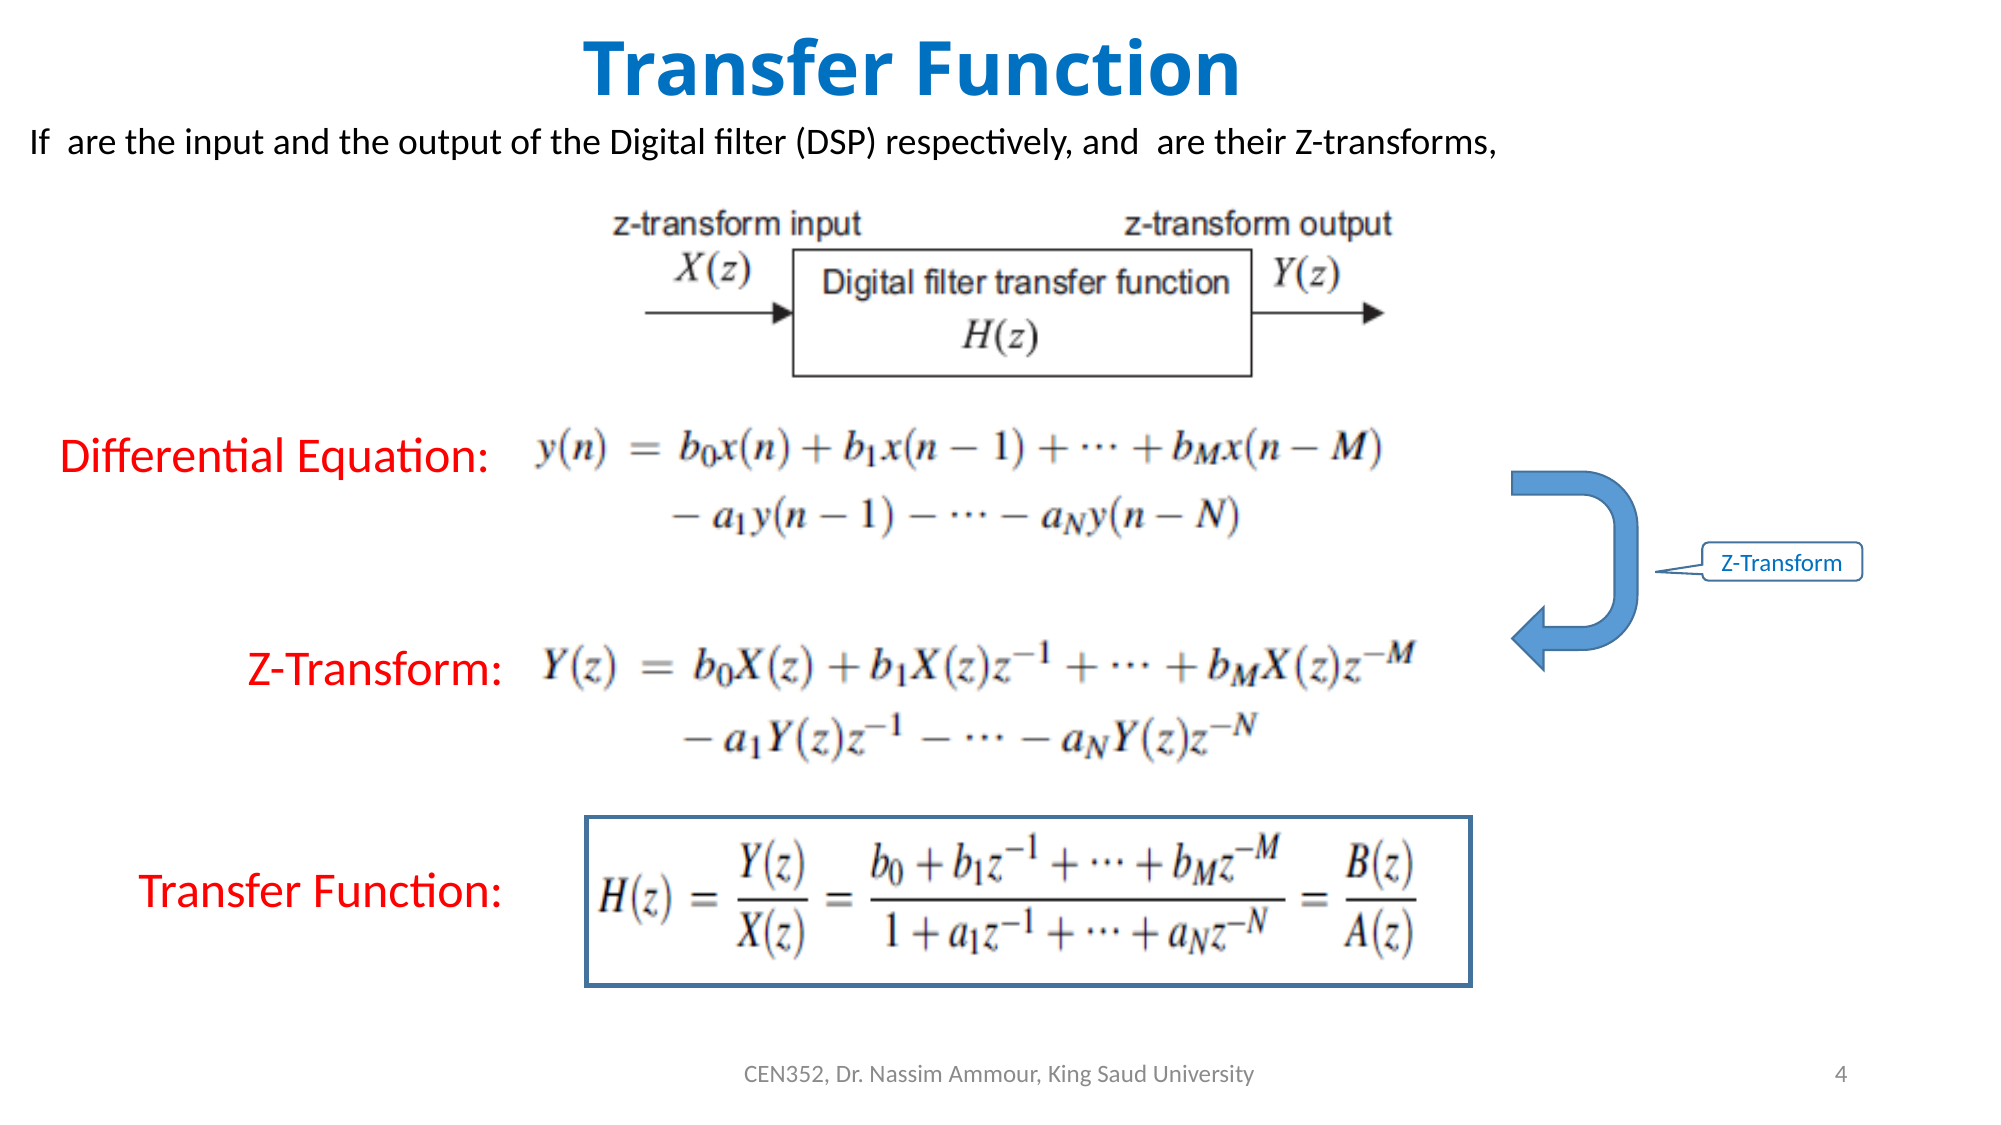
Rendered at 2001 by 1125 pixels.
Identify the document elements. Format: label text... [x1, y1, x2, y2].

text_box Transfer Function: [123, 849, 519, 925]
footer CEN352, Dr. Nassim Ammour, King Saud University [662, 1042, 1338, 1103]
text_box Transfer Function [568, 0, 1258, 119]
picture [586, 186, 1413, 396]
text_box Z-Transform [1655, 541, 1864, 582]
slide_number 4 [1412, 1042, 1863, 1103]
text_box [586, 817, 1471, 986]
picture [523, 633, 1431, 775]
text_box Differential Equation: [44, 414, 506, 490]
text_box Z-Transform: [232, 628, 519, 703]
text_box [1510, 470, 1639, 673]
picture [523, 414, 1400, 545]
